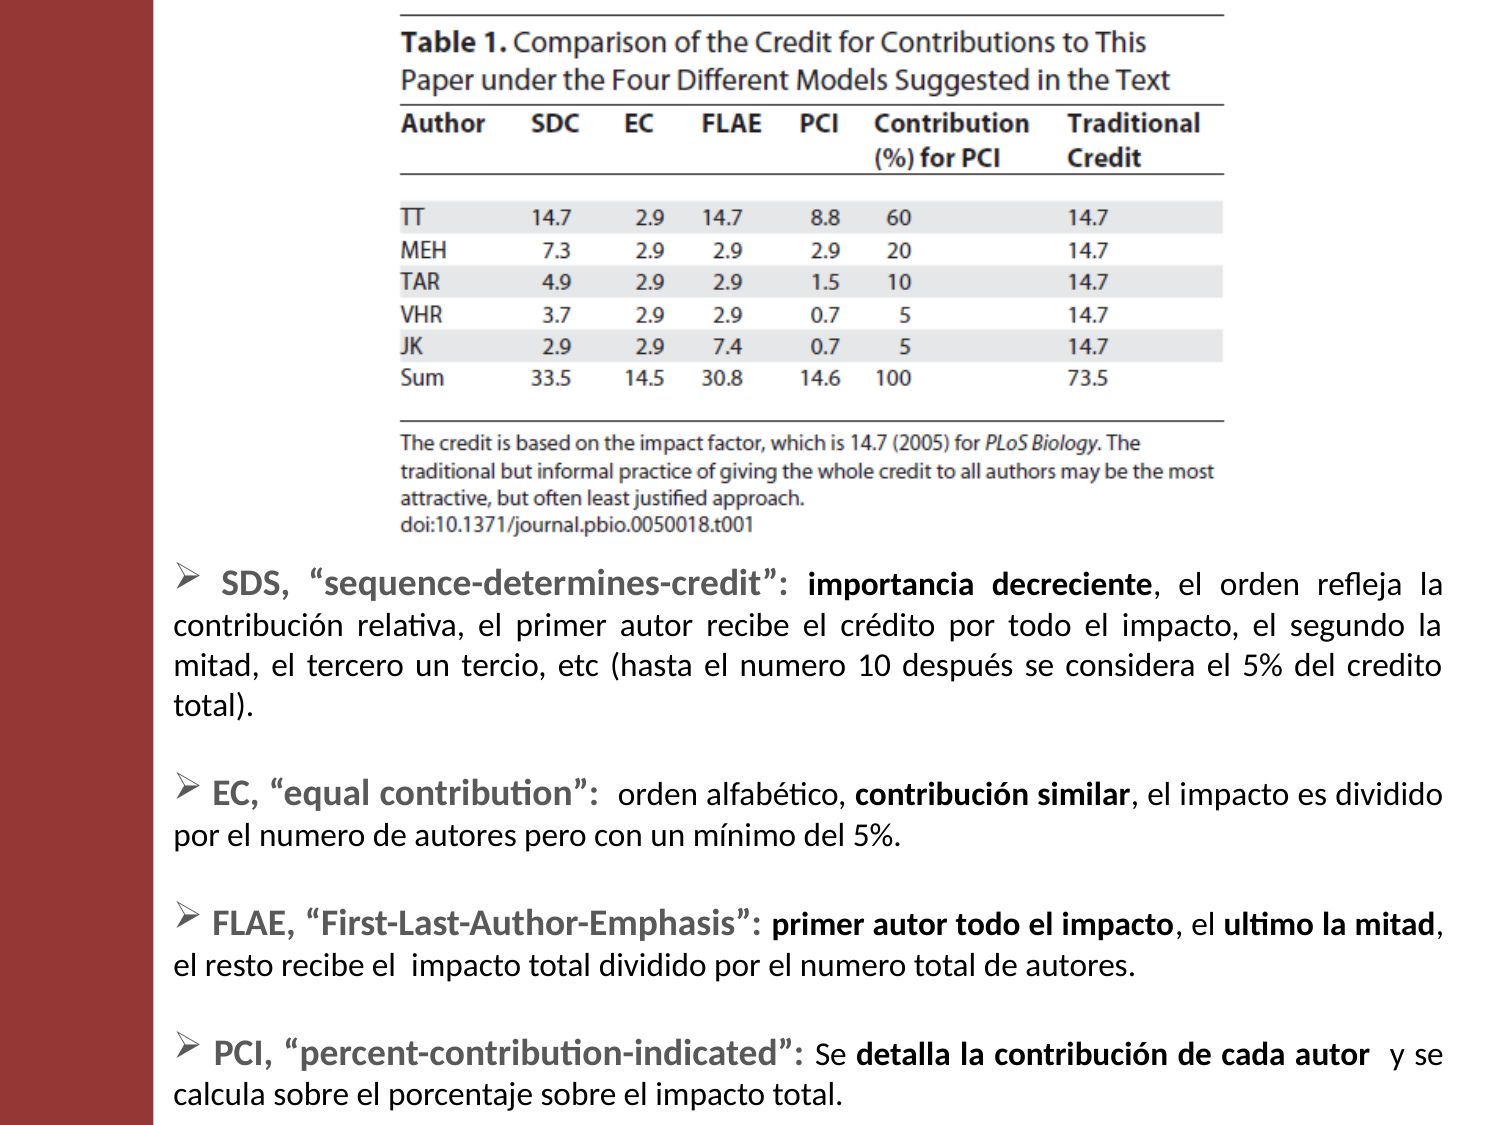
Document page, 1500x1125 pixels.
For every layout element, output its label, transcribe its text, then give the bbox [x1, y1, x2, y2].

picture [383, 0, 1249, 559]
text_box [0, 0, 155, 1125]
text_box SDS, “sequence-determines-credit”: importancia decreciente, el orden refleja la contribución relativa, el primer autor recibe el crédito por todo el impacto, el segundo la mitad, el tercero un tercio, etc (hasta el numero 10 después se considera el 5% del credito total). EC, “equal contribution”: orden alfabético, contribución similar, el impacto es dividido por el numero de autores pero con un mínimo del 5%. FLAE, “First-Last-Author-Emphasis”: primer autor todo el impacto, el ultimo la mitad, el resto recibe el impacto total dividido por el numero total de autores. PCI, “percent-contribution-indicated”: Se detalla la contribución de cada autor y se calcula sobre el porcentaje sobre el impacto total. [158, 550, 1459, 1120]
